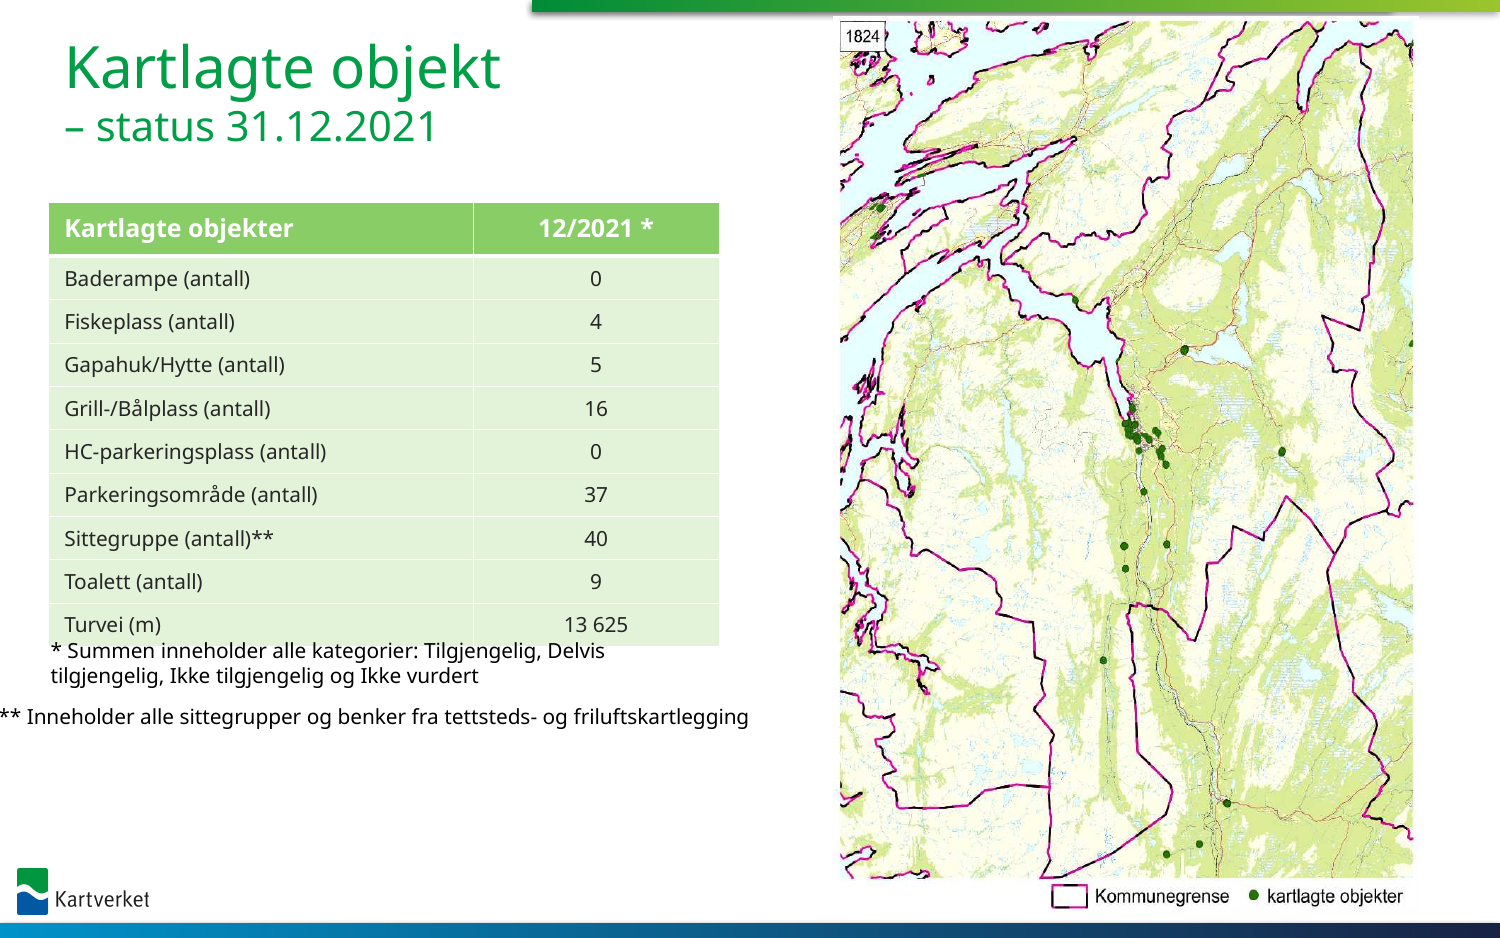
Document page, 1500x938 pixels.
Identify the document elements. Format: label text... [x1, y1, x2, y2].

text_box Kartlagte objekt – status 31.12.2021 [1424, 26, 1431, 158]
table_cell Gapahuk/Hytte (antall) [49, 344, 473, 386]
table_cell Fiskeplass (antall) [49, 300, 473, 343]
table_header Kartlagte objekter [49, 203, 473, 254]
table_cell 0 [474, 430, 719, 473]
table_cell 9 [474, 560, 719, 603]
table_cell 5 [474, 344, 719, 386]
table_cell Sittegruppe (antall)** [49, 517, 473, 559]
table_cell Parkeringsområde (antall) [49, 474, 473, 516]
table_cell 16 [474, 387, 719, 429]
table_header 12/2021 * [474, 203, 719, 254]
text_box * Summen inneholder alle kategorier: Tilgjengelig, Delvis tilgjengelig, Ikke tilgjengelig og Ikke vurdert [35, 630, 721, 696]
table_cell Turvei (m) [49, 604, 473, 630]
table_cell 37 [474, 474, 719, 516]
table_cell 13 625 [474, 604, 719, 630]
table_cell Toalett (antall) [49, 560, 473, 603]
text_box ** Inneholder alle sittegrupper og benker fra tettsteds- og friluftskartlegging [0, 696, 765, 736]
table_cell HC-parkeringsplass (antall) [49, 430, 473, 473]
table_cell Grill-/Bålplass (antall) [49, 387, 473, 429]
table_cell 40 [474, 517, 719, 559]
table_cell 0 [474, 258, 719, 299]
table_cell 4 [474, 300, 719, 343]
table_cell Baderampe (antall) [49, 258, 473, 299]
picture [833, 16, 1419, 913]
text_box Kartlagte objekt – status 31.12.2021 [49, 26, 828, 158]
